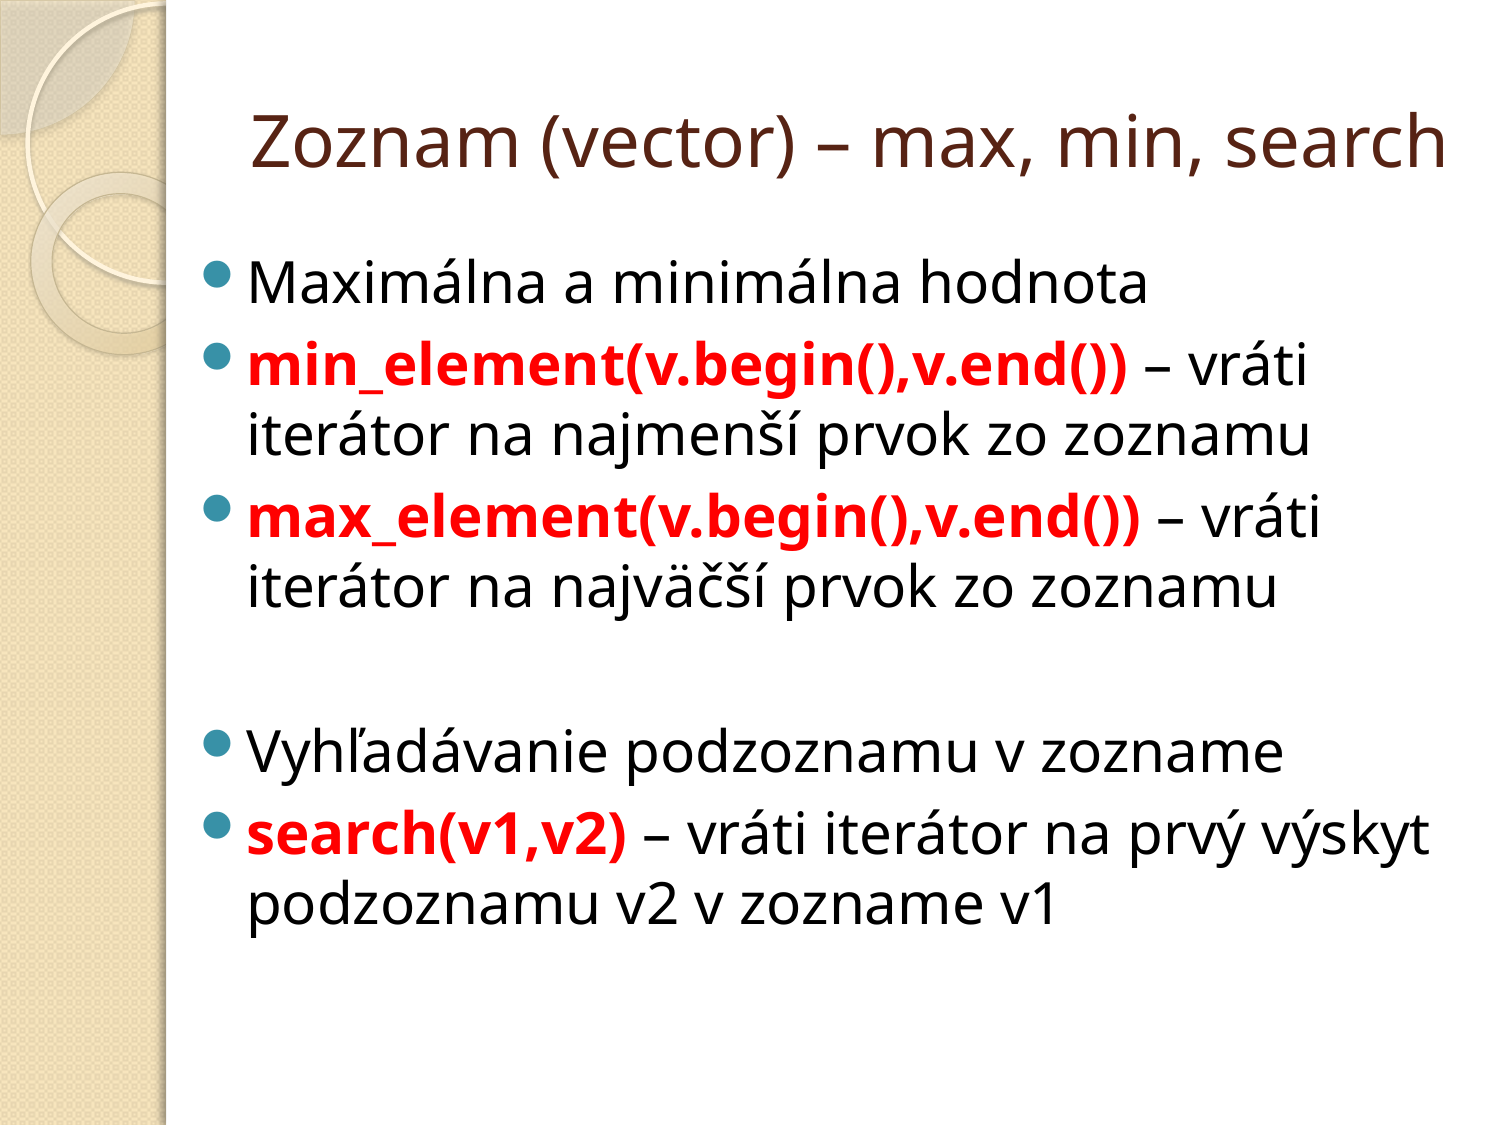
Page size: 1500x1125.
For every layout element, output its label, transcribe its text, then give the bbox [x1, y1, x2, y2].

list Maximálna a minimálna hodnota min_element(v.begin(),v.end()) – vráti iterátor na najmenší prvok zo zoznamu max_element(v.begin(),v.end()) – vráti iterátor na najväčší prvok zo zoznamu Vyhľadávanie podzoznamu v zozname search(v1,v2) – vráti iterátor na prvý výskyt podzoznamu v2 v zozname v1 [171, 237, 1500, 1125]
title Zoznam (vector) – max, min, search [235, 45, 1466, 233]
